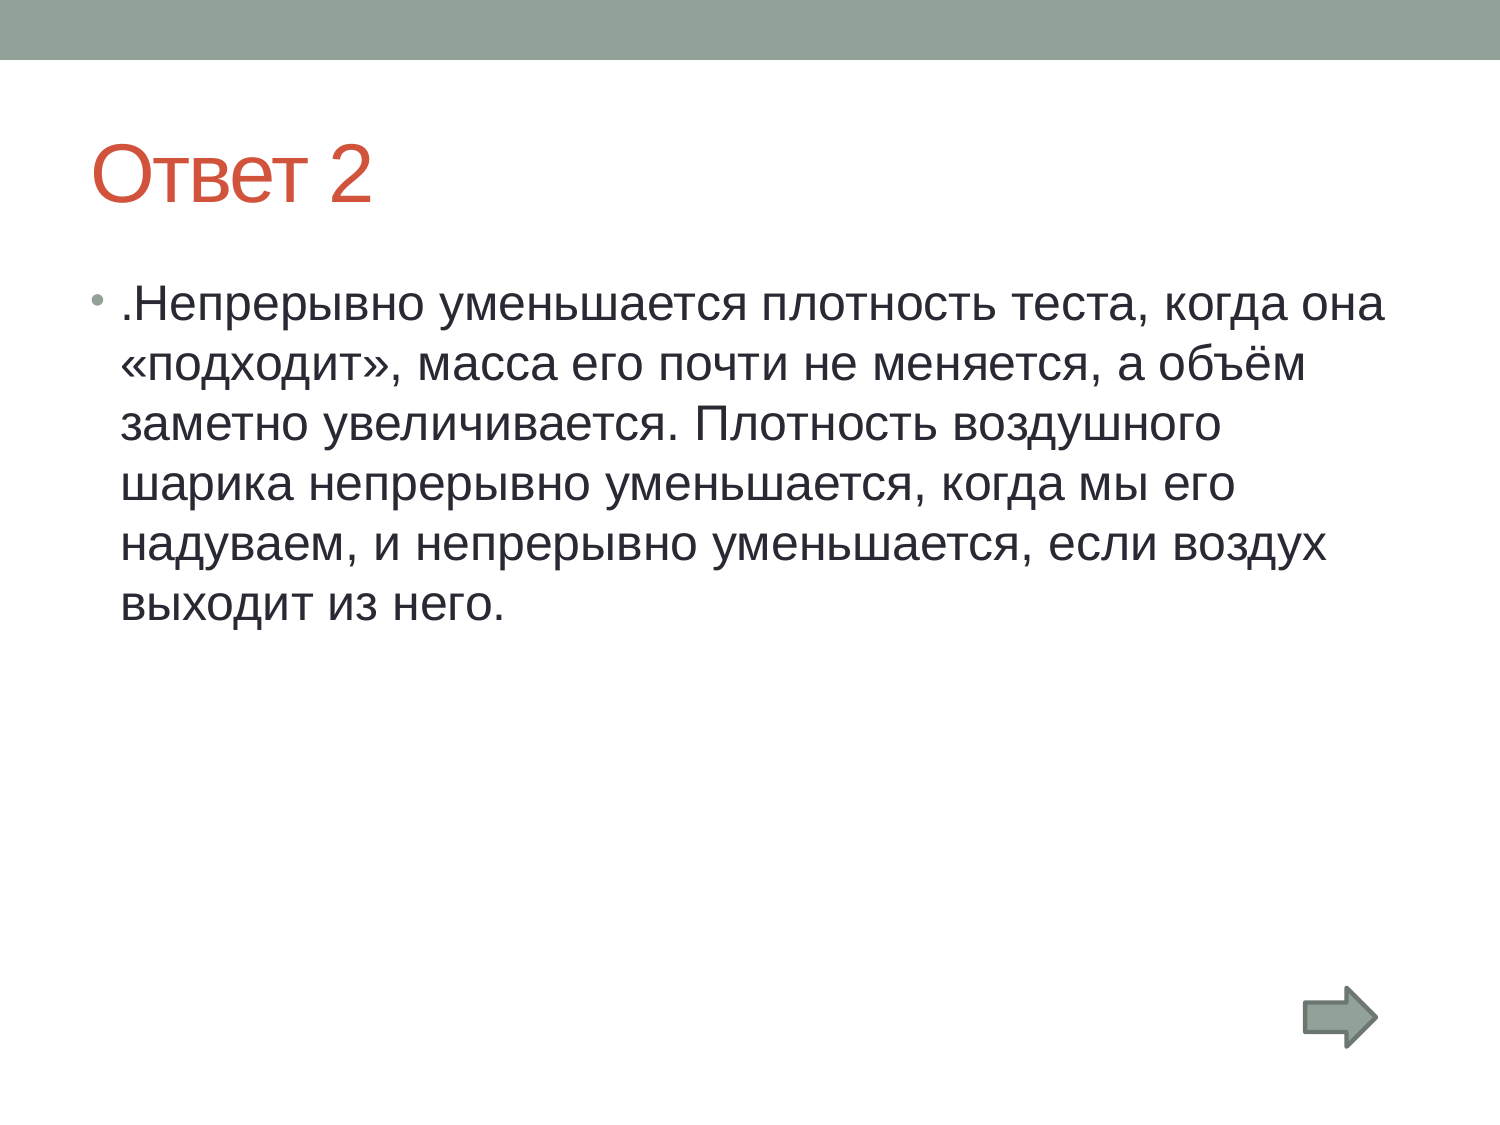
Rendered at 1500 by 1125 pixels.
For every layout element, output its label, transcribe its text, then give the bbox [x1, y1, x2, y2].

list .Непрерывно уменьшается плотность теста, когда она «подходит», масса его почти не меняется, а объём заметно увеличивается. Плотность воздушного шарика непрерывно уменьшается, когда мы его надуваем, и непрерывно уменьшается, если воздух выходит из него. [75, 262, 1425, 1063]
title Ответ 2 [75, 87, 1425, 250]
text_box [1302, 985, 1379, 1049]
